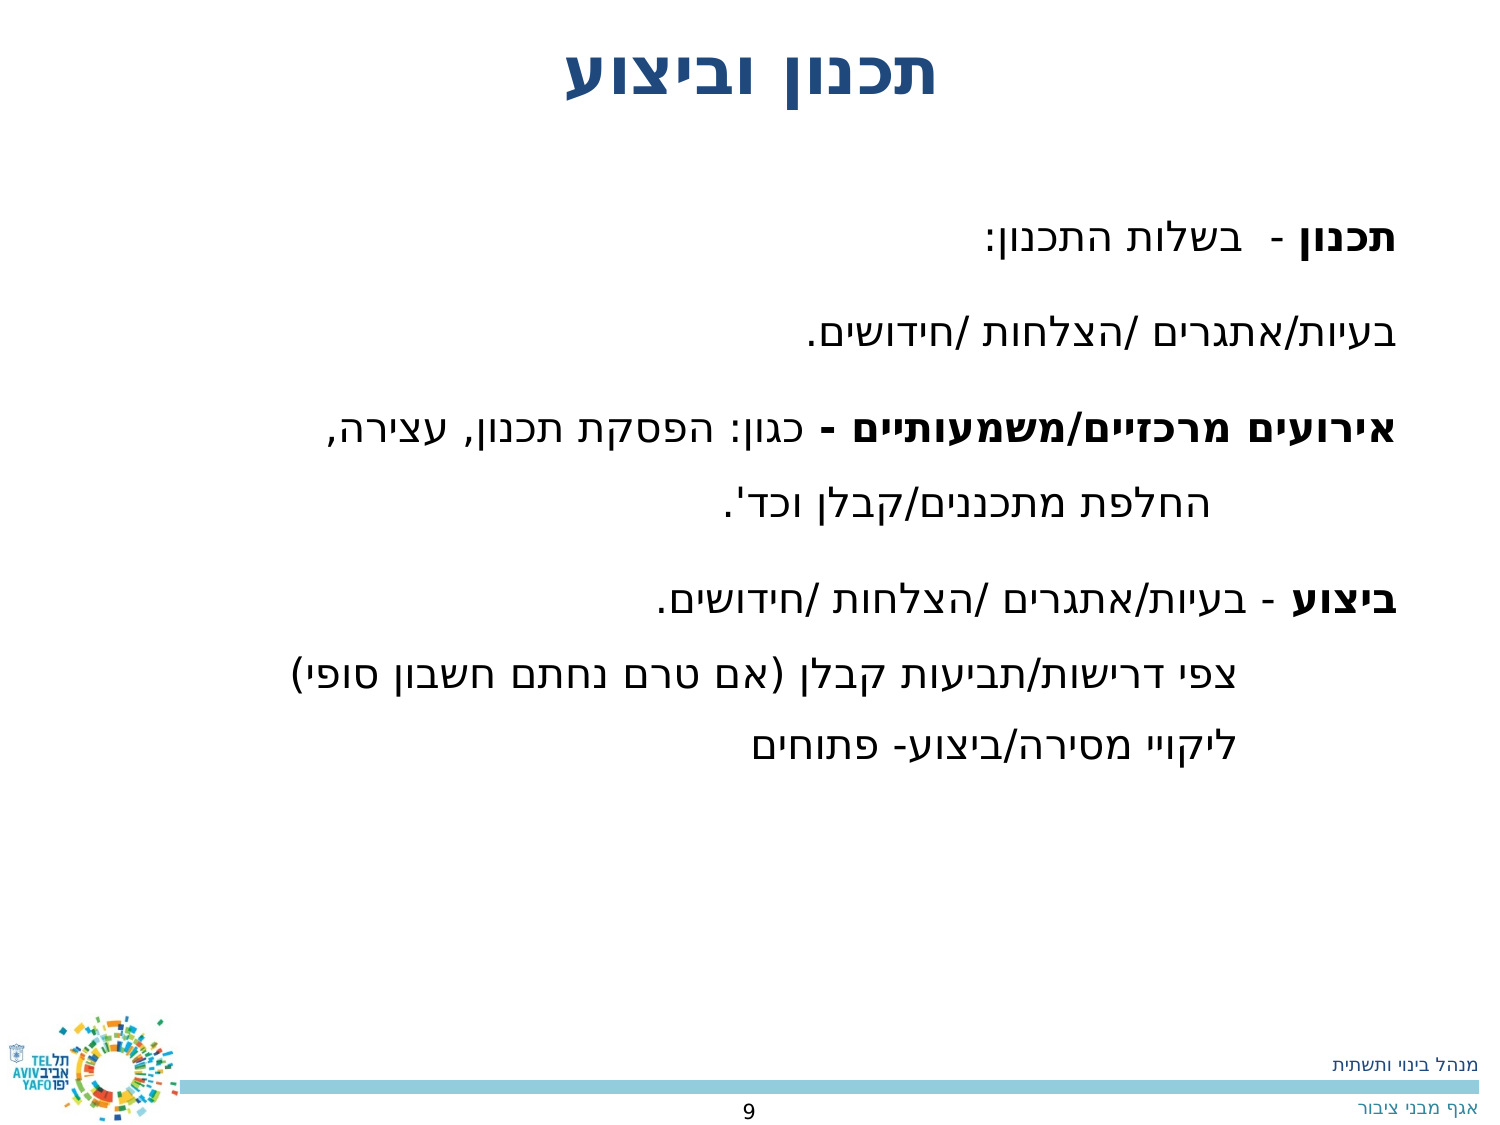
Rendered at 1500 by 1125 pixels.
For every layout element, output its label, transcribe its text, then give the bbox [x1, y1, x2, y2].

picture [7, 1013, 180, 1123]
text_box תכנון וביצוע [348, 16, 1157, 121]
text_box תכנון - בשלות התכנון: בעיות/אתגרים /הצלחות /חידושים. אירועים מרכזיים/משמעותיים - כגון: הפסקת תכנון, עצירה, החלפת מתכננים/קבלן וכד'. ביצוע - בעיות/אתגרים /הצלחות /חידושים. צפי דרישות/תביעות קבלן (אם טרם נחתם חשבון סופי) ליקויי מסירה/ביצוע- פתוחים [0, 177, 1413, 776]
